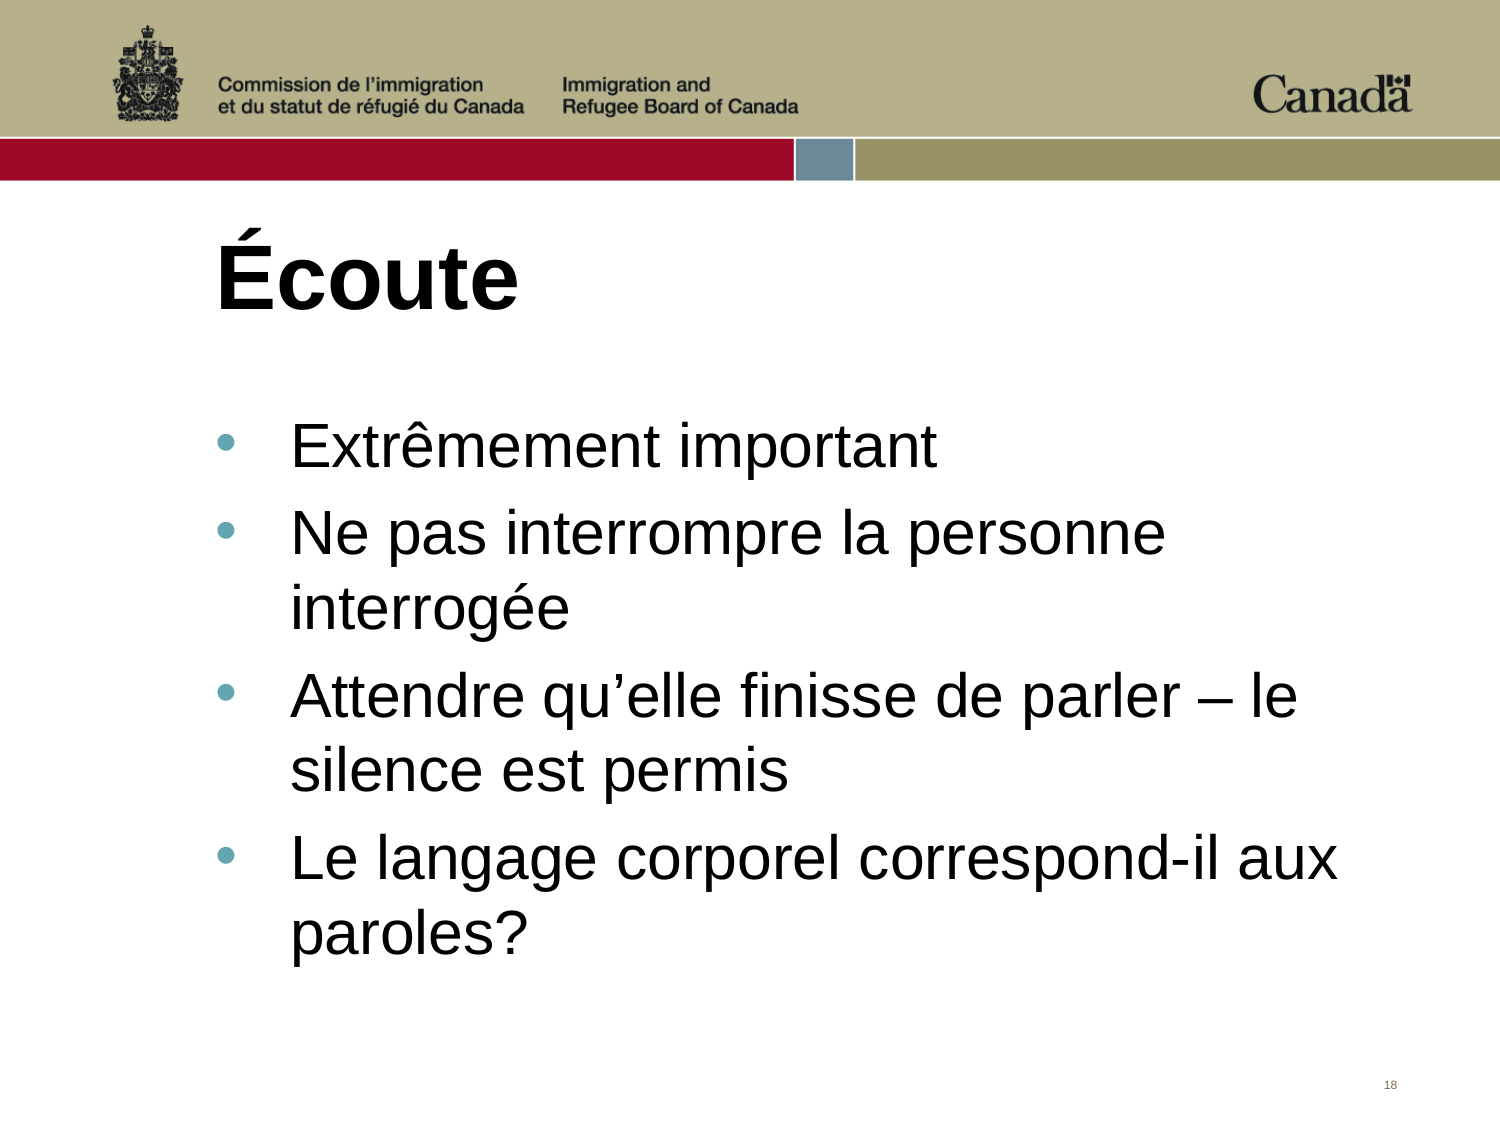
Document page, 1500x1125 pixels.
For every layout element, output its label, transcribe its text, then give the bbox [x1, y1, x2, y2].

title Écoute [200, 237, 1413, 397]
slide_number 18 [1100, 1025, 1413, 1100]
list Extrêmement important Ne pas interrompre la personne interrogée Attendre qu’elle finisse de parler – le silence est permis Le langage corporel correspond-­il aux paroles? [200, 397, 1413, 935]
picture [0, 0, 1500, 1125]
